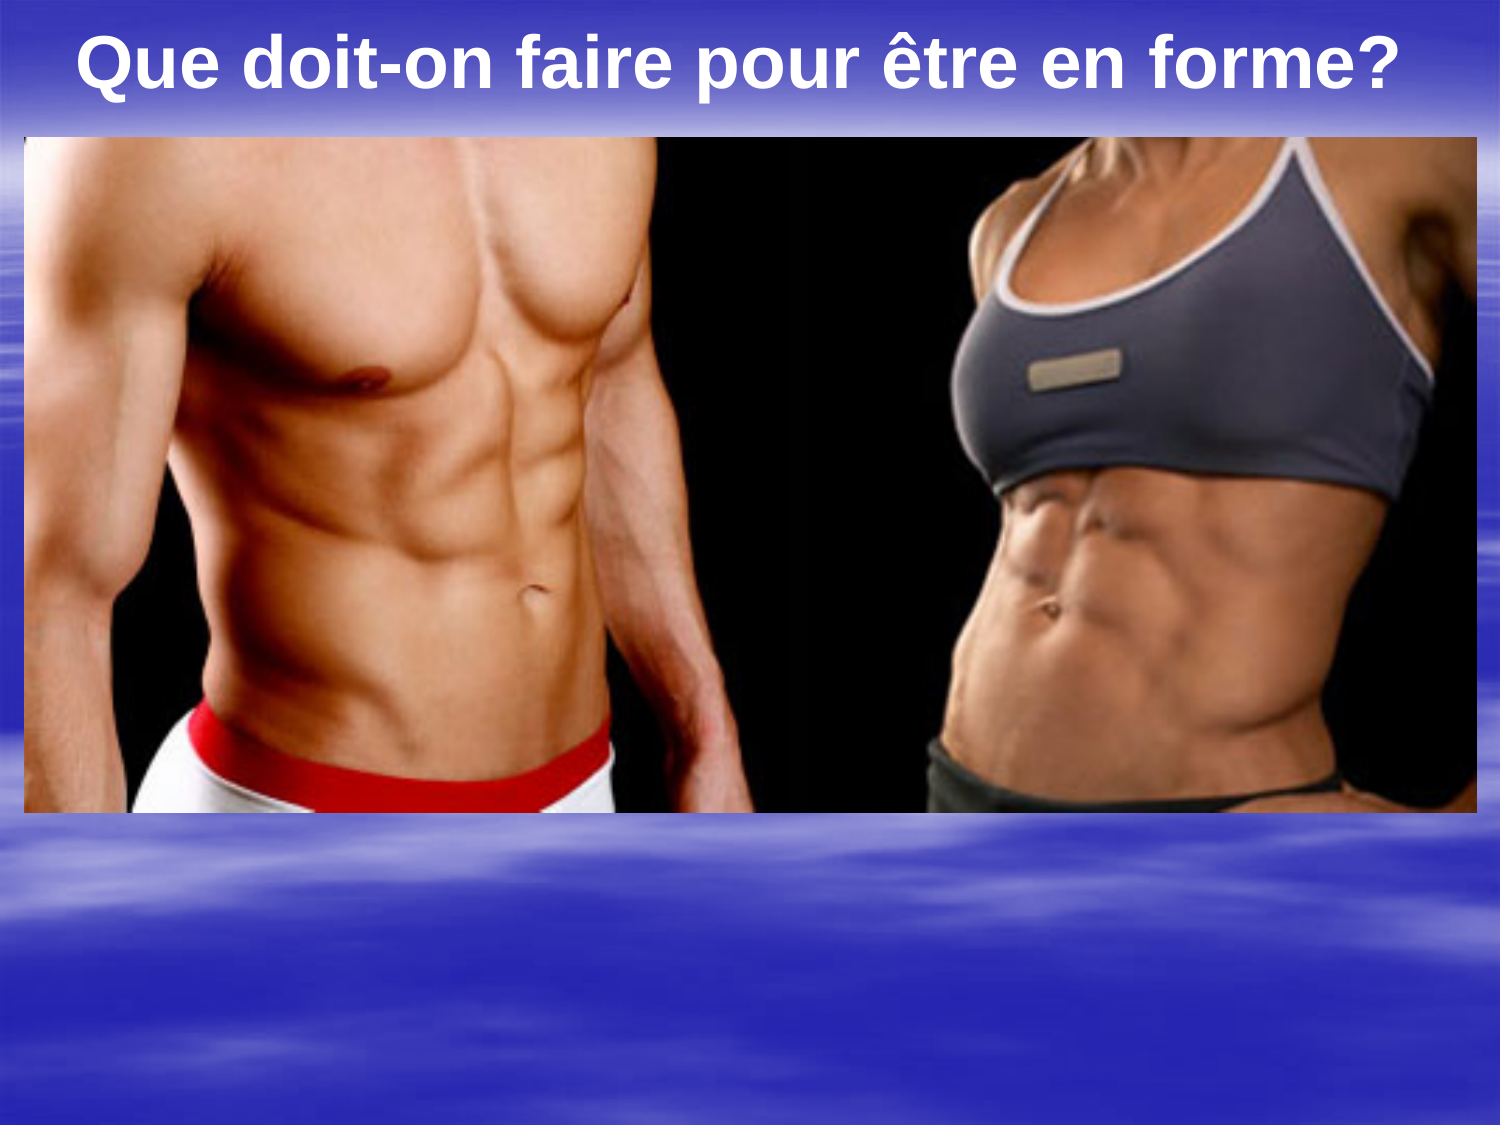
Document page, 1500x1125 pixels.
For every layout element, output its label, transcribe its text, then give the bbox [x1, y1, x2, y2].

picture [24, 137, 1478, 814]
title Que doit-on faire pour être en forme? [41, 0, 1438, 135]
